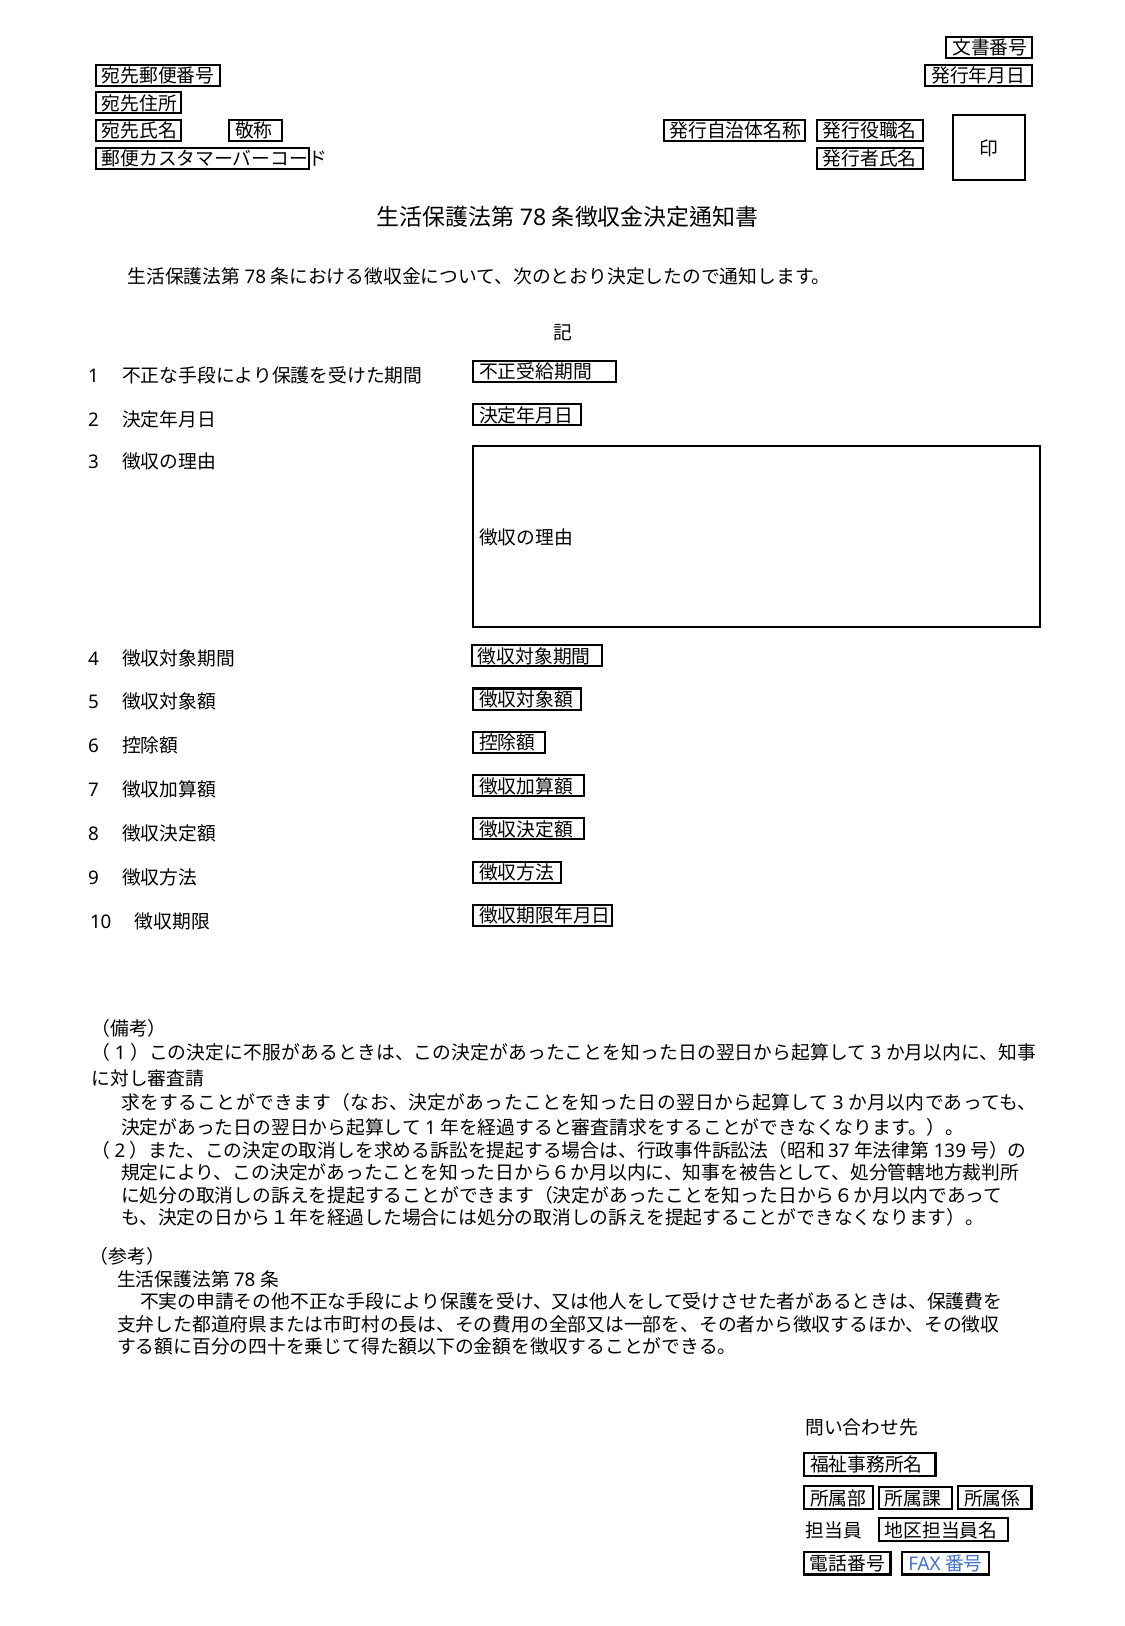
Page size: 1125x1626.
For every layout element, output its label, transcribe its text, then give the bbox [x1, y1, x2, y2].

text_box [75, 1237, 1028, 1377]
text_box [73, 433, 1041, 628]
text_box 生活保護法第78条徴収金決定通知書 [95, 195, 1041, 238]
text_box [75, 893, 1014, 938]
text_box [73, 629, 1012, 674]
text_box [73, 849, 1012, 894]
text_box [663, 114, 1025, 181]
text_box 生活保護法第78条における徴収金について、次のとおり決定したので通知します。 [93, 256, 1039, 295]
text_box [73, 674, 1012, 717]
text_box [925, 36, 1032, 86]
text_box （備考） （1）この決定に不服があるときは、この決定があったことを知った日の翌日から起算して3か月以内に、知事に対し審査請 求をすることができます（なお、決定があったことを知った日の翌日から起算して3か月以内であっても、決定があった日の翌日から起算して1年を経過すると審査請求をすることができなくなります。）。 （2）また、この決定の取消しを求める訴訟を提起する場合は、行政事件訴訟法（昭和37年法律第139号）の規定により、この決定があったことを知った日から６か月以内に、知事を被告として、処分管轄地方裁判所に処分の取消しの訴えを提起することができます（決定があったことを知った日から６か月以内であっても、決定の日から１年を経過した場合には処分の取消しの訴えを提起することができなくなります）。 [91, 1013, 1037, 1229]
text_box 記 [90, 313, 1035, 352]
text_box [73, 805, 1012, 849]
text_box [73, 761, 1012, 805]
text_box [73, 717, 1012, 761]
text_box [790, 1408, 1032, 1575]
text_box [73, 391, 1012, 433]
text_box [73, 347, 1012, 391]
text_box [95, 64, 309, 169]
